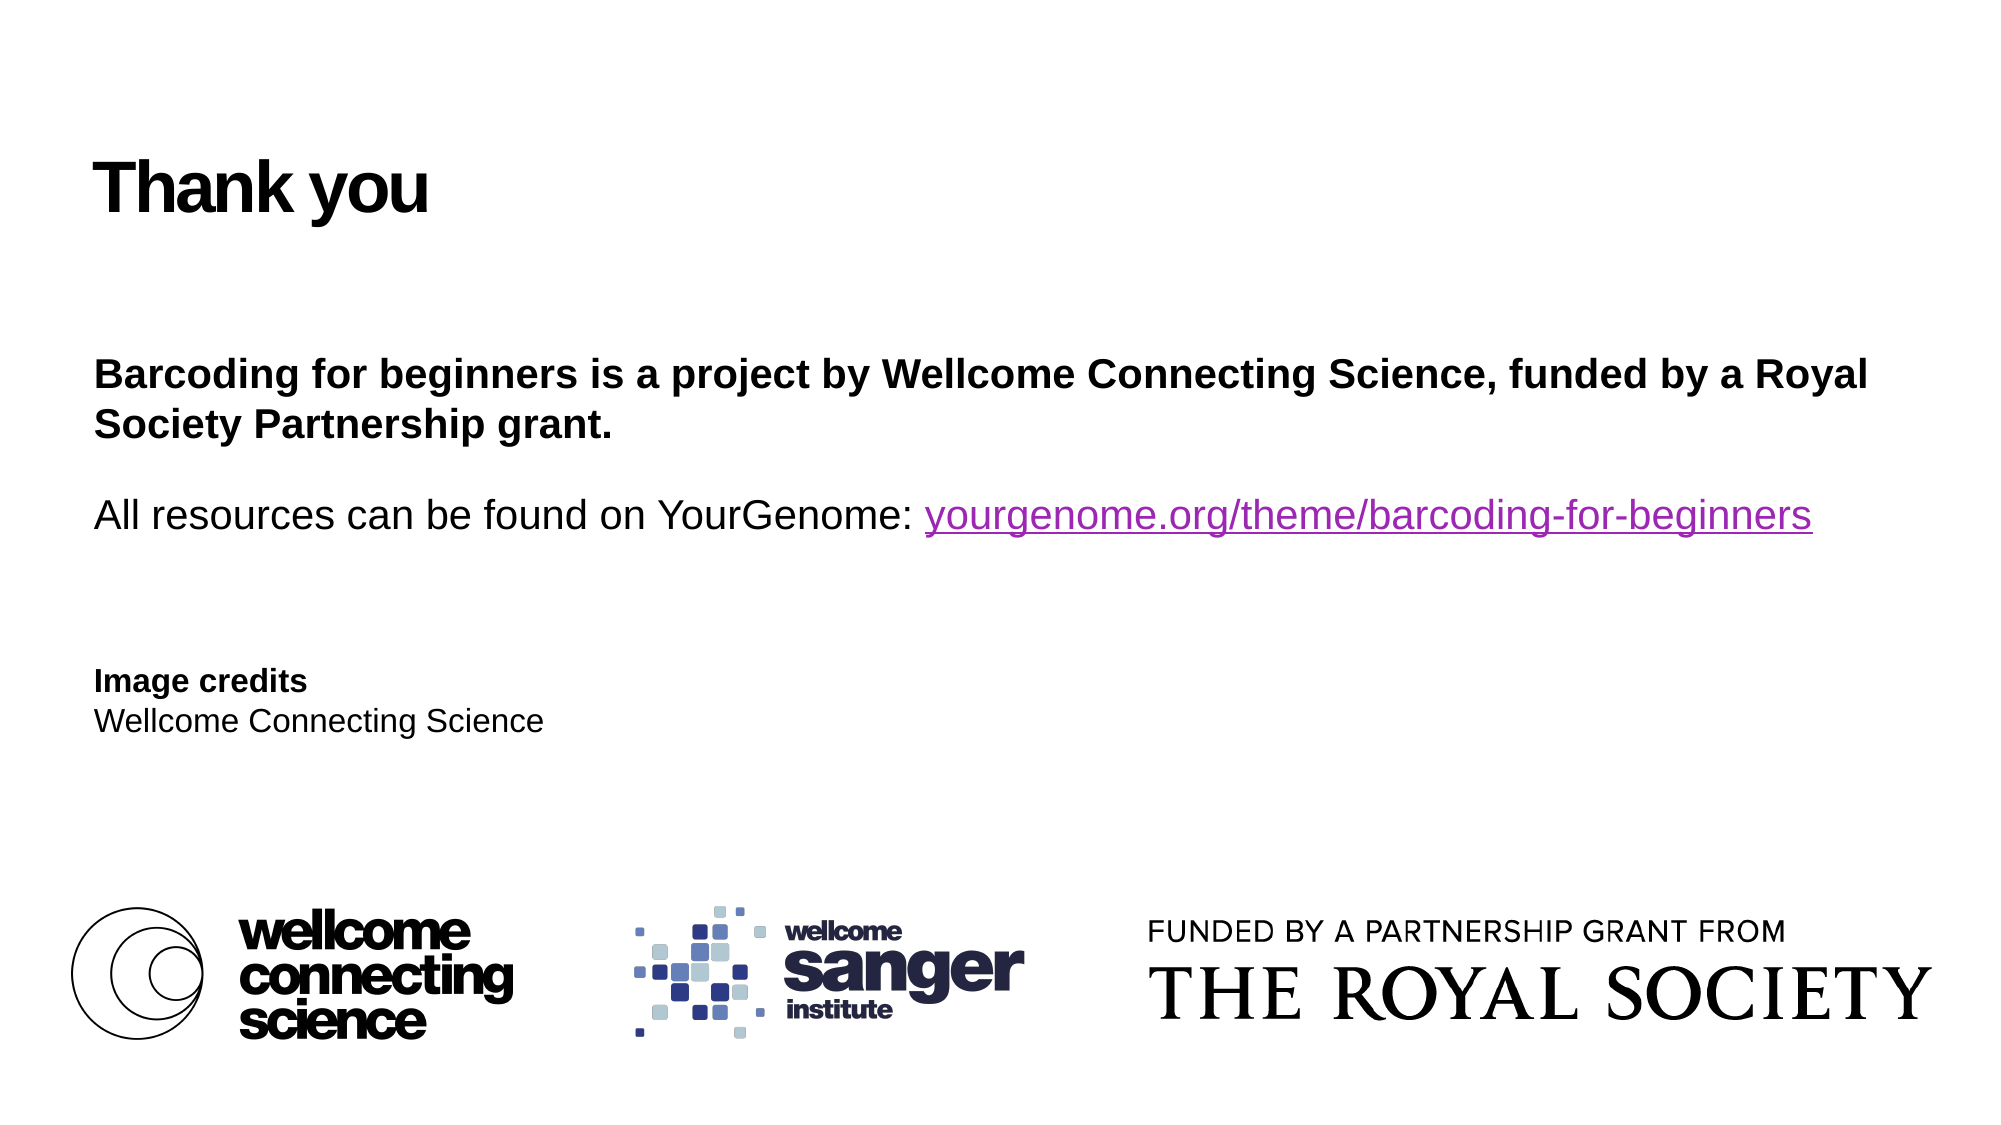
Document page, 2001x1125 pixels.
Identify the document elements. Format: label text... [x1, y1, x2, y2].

picture [633, 904, 1026, 1040]
title Thank you [77, 156, 1922, 313]
list Barcoding for beginners is a project by Wellcome Connecting Science, funded by a Royal Society Partnership grant. All resources can be found on YourGenome: yourgenome.org/theme/barcoding-for-beginners Image credits Wellcome Connecting Science [78, 331, 1923, 813]
picture [71, 907, 513, 1040]
picture [1105, 877, 1977, 1061]
